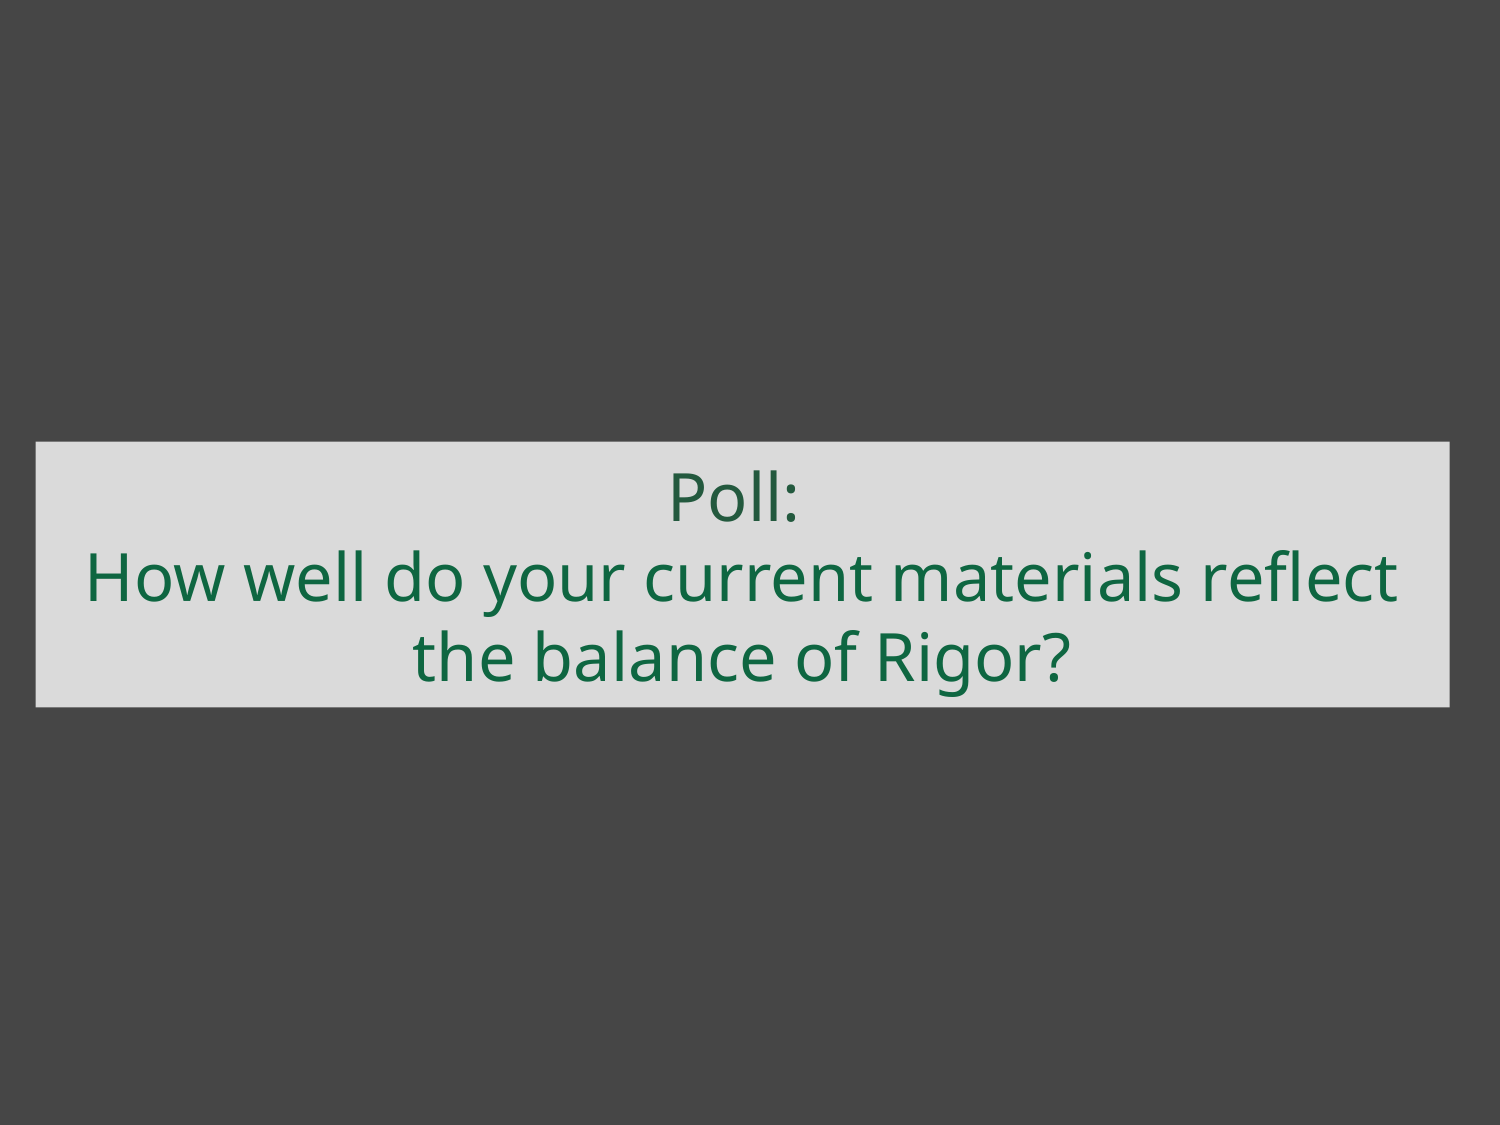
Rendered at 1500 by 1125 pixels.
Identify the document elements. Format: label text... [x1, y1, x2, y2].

title Poll: How well do your current materials reflect the balance of Rigor? [35, 441, 1450, 708]
